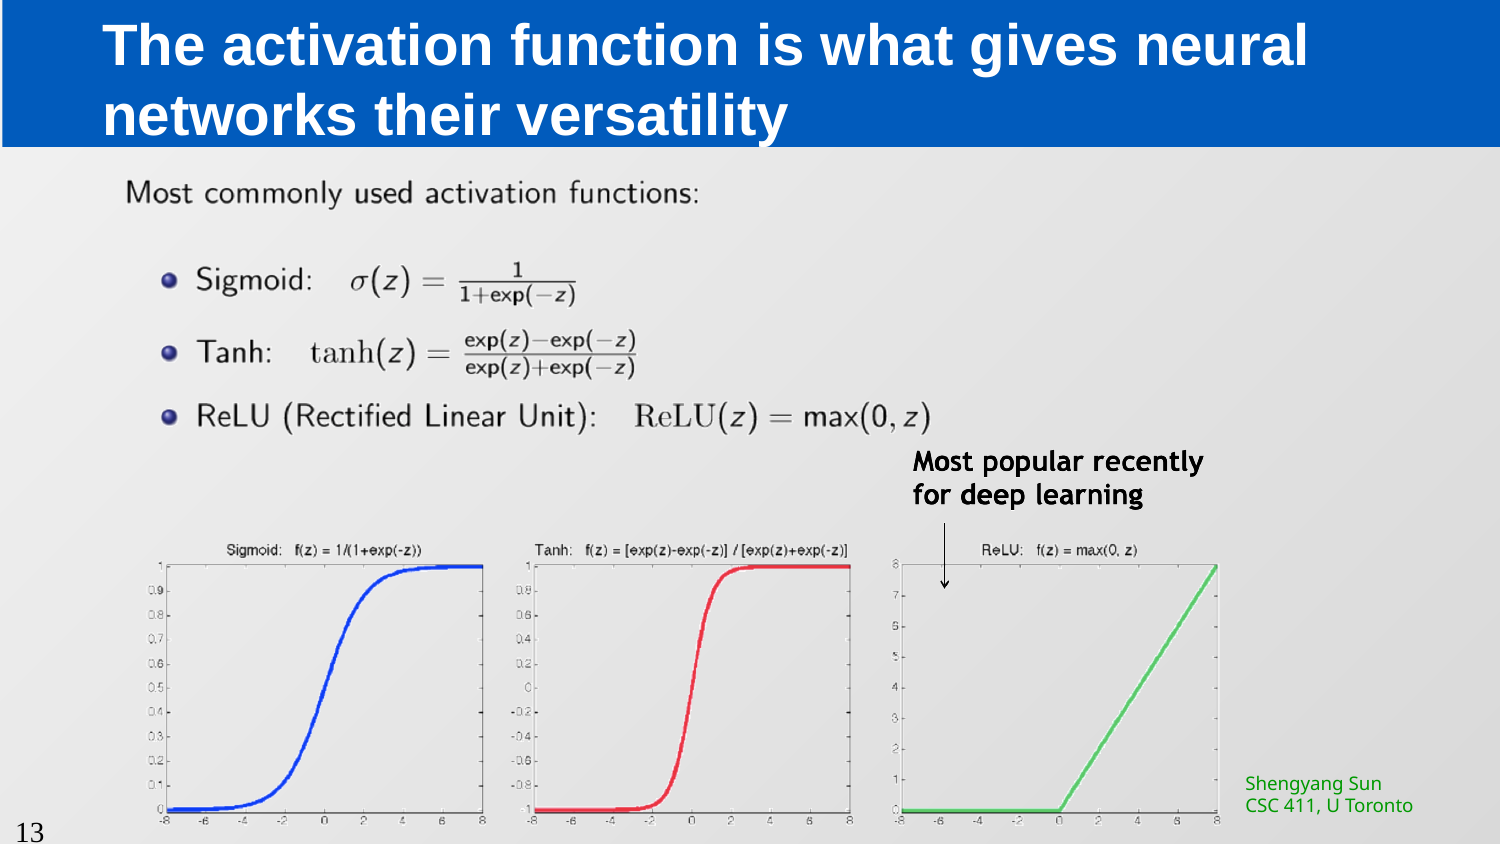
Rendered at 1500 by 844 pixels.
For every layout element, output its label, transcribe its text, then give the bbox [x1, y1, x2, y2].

title The activation function is what gives neural networks their versatility [87, 0, 1363, 147]
text_box Shengyang Sun CSC 411, U Toronto [1240, 764, 1481, 825]
slide_number 13 [0, 806, 101, 844]
picture [112, 159, 1236, 844]
